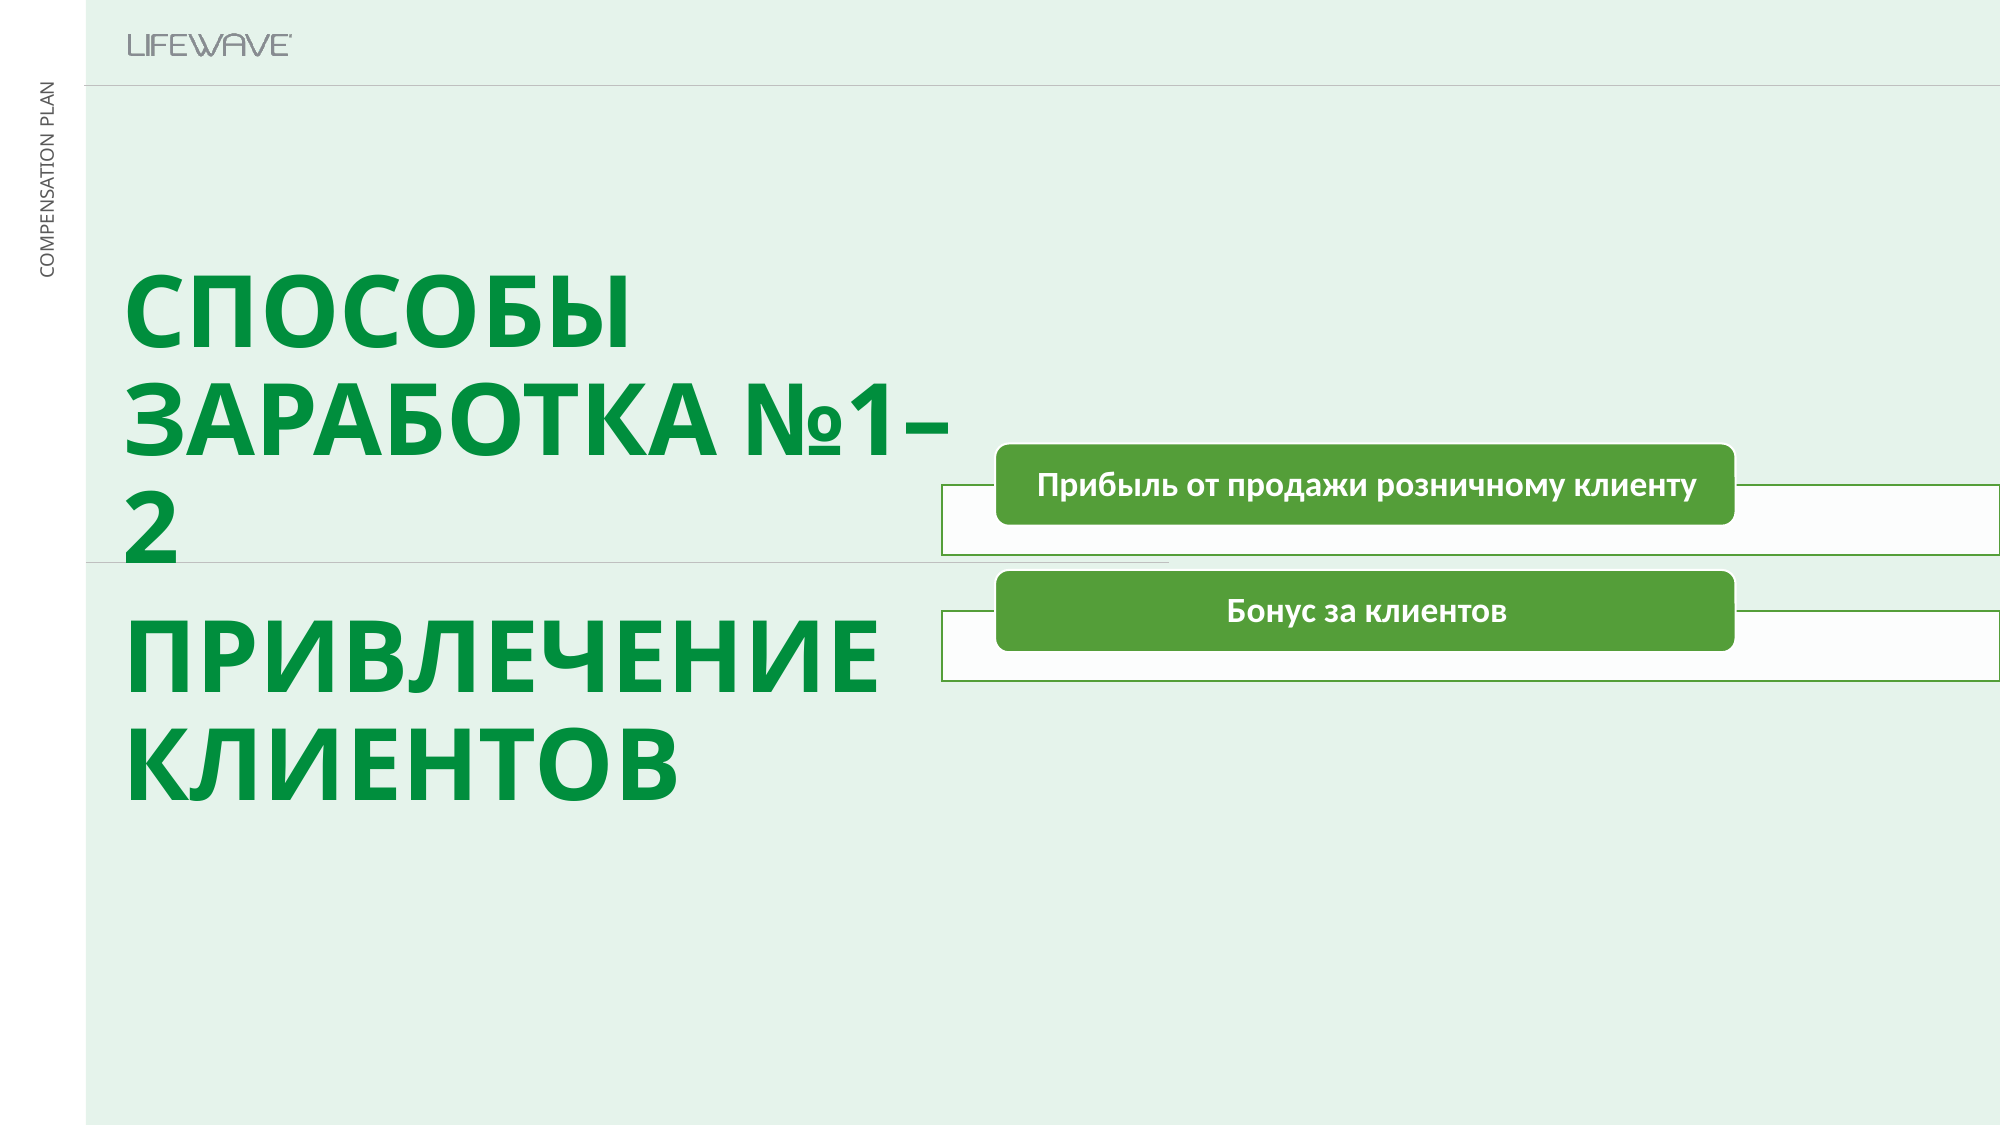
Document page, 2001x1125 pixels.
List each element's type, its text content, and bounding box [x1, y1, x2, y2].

picture [126, 33, 292, 57]
list СПОСОБЫ ЗАРАБОТКА №1–2 ПРИВЛЕЧЕНИЕ КЛИЕНТОВ [107, 254, 942, 328]
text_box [942, 0, 2000, 1125]
